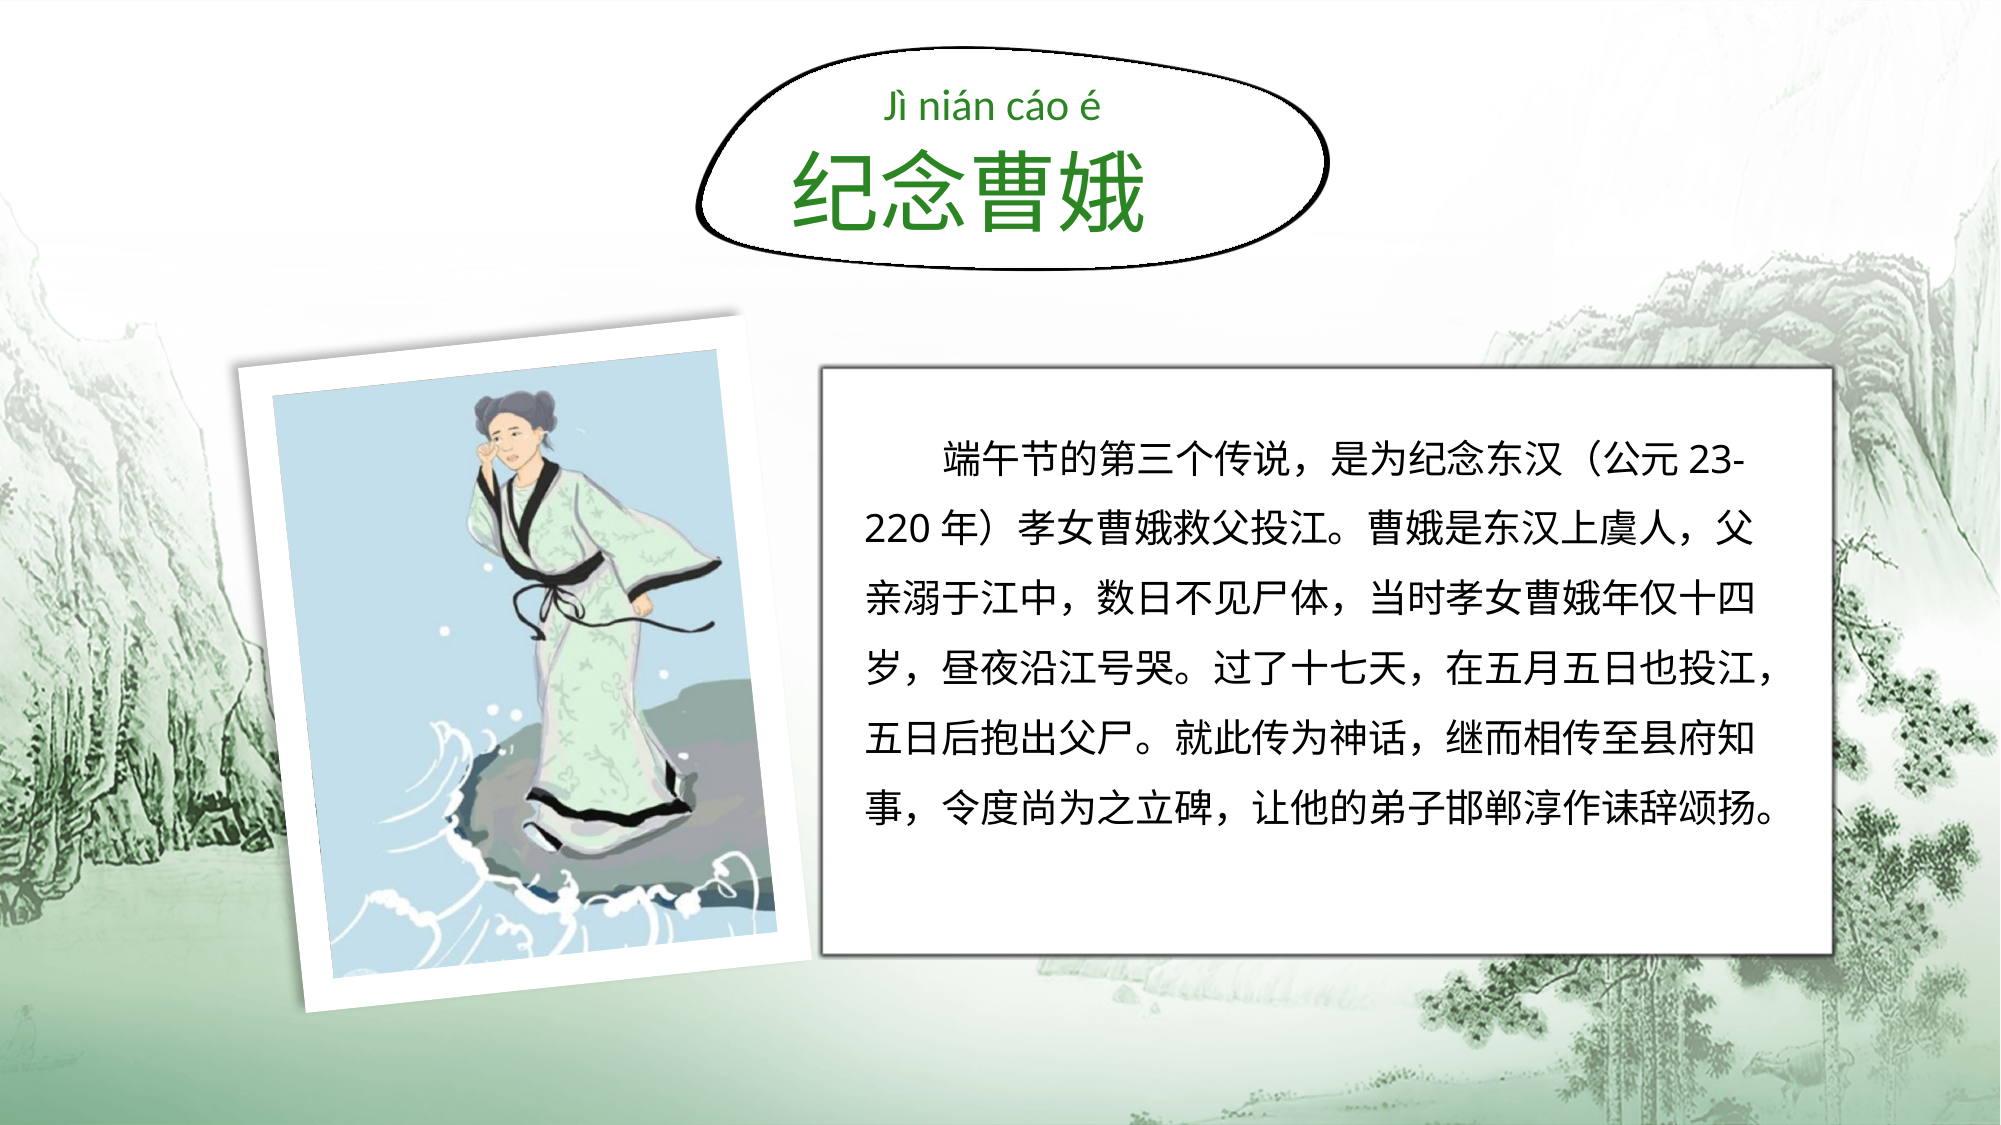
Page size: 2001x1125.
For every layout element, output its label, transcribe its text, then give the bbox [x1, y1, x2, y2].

text_box 端午节的第三个传说，是为纪念东汉（公元23-220年）孝女曹娥救父投江。曹娥是东汉上虞人，父亲溺于江中，数日不见尸体，当时孝女曹娥年仅十四岁，昼夜沿江号哭。过了十七天，在五月五日也投江，五日后抱出父尸。就此传为神话，继而相传至县府知事，令度尚为之立碑，让他的弟子邯郸淳作诔辞颂扬。 [849, 403, 1805, 838]
picture [0, 0, 2001, 1125]
text_box [826, 372, 1829, 951]
